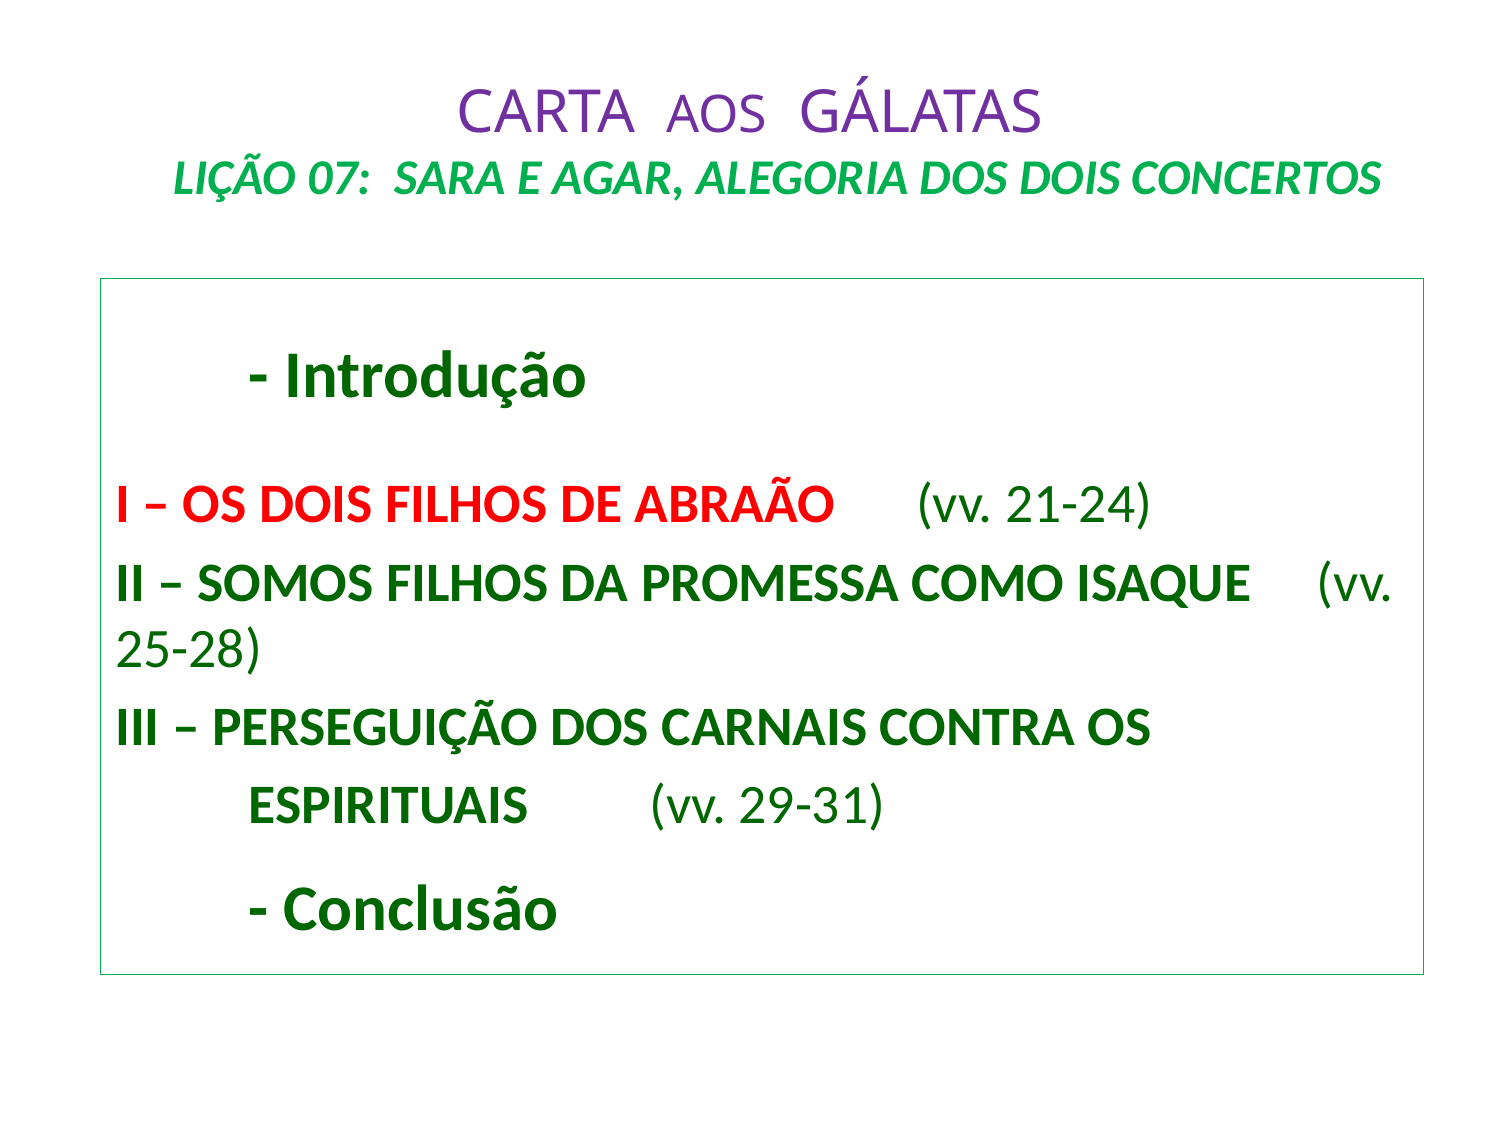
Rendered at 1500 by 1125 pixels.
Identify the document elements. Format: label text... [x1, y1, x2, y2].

list - Introdução I – OS DOIS FILHOS DE ABRAÃO (vv. 21-24) II – SOMOS FILHOS DA PROMESSA COMO ISAQUE (vv. 25-28) III – PERSEGUIÇÃO DOS CARNAIS CONTRA OS ESPIRITUAIS (vv. 29-31) - Conclusão [100, 278, 1424, 975]
title CARTA AOS GÁLATAS LIÇÃO 07: SARA E AGAR, ALEGORIA DOS DOIS CONCERTOS [75, 45, 1425, 233]
